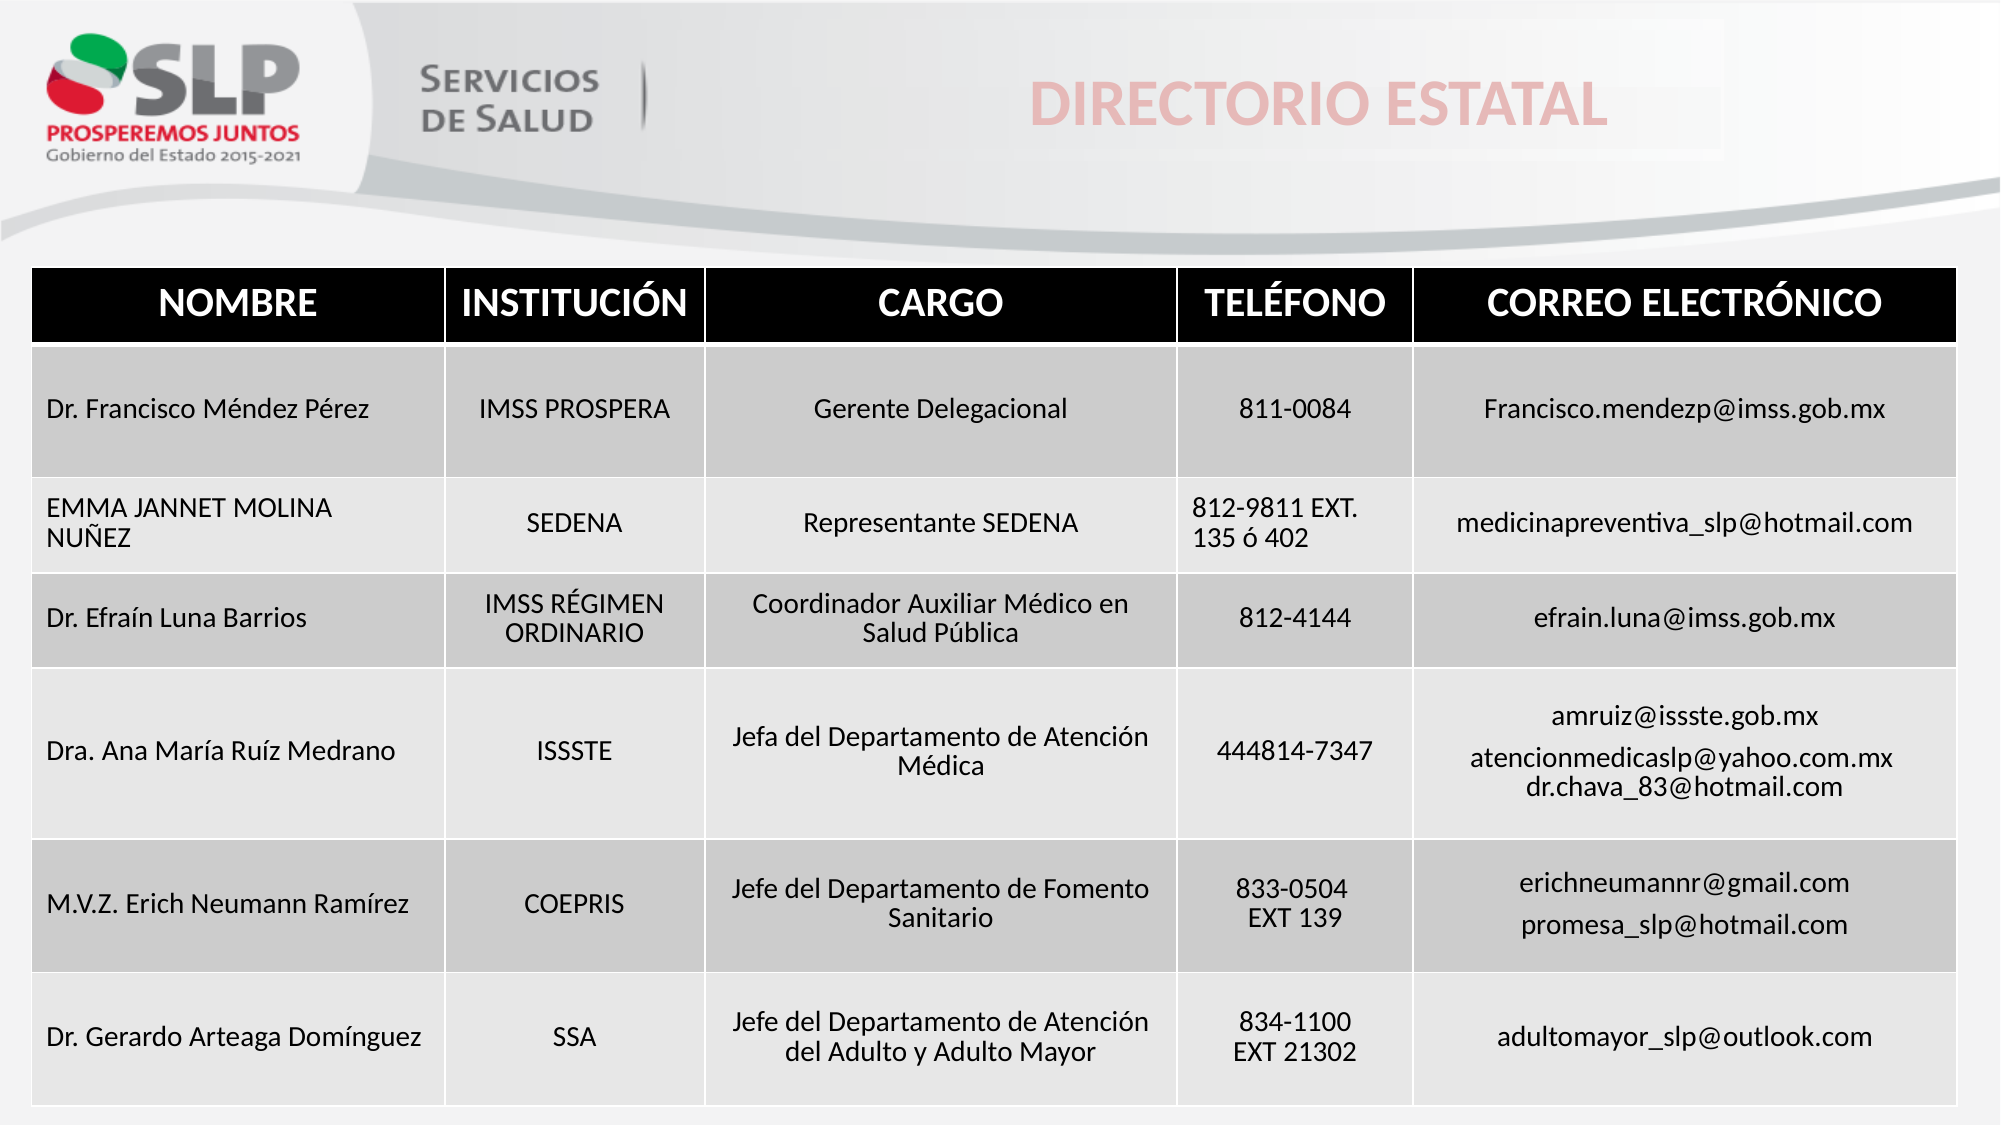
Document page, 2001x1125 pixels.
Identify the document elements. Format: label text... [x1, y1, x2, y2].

table_cell medicinapreventiva_slp@hotmail.com [1414, 478, 1956, 572]
table_cell Dr. Gerardo Arteaga Domínguez [32, 973, 444, 1105]
table_cell Representante SEDENA [706, 478, 1176, 572]
text_box DIRECTORIO ESTATAL [670, 19, 1969, 199]
table_cell 444814-7347 [1178, 669, 1412, 838]
table_cell EMMA JANNET MOLINA NUÑEZ [32, 478, 444, 572]
table_cell ISSSTE [446, 669, 704, 838]
table_header CARGO [706, 268, 1176, 342]
table_cell SEDENA [446, 478, 704, 572]
table_cell Gerente Delegacional [706, 347, 1176, 477]
table_header TELÉFONO [1178, 268, 1412, 342]
table_header NOMBRE [32, 268, 444, 342]
table_cell SSA [446, 973, 704, 1105]
table_cell IMSS PROSPERA [446, 347, 704, 477]
table_cell adultomayor_slp@outlook.com [1414, 973, 1956, 1105]
table_cell Jefa del Departamento de Atención Médica [706, 669, 1176, 838]
table_cell Dra. Ana María Ruíz Medrano [32, 669, 444, 838]
table_cell amruiz@issste.gob.mx atencionmedicaslp@yahoo.com.mx dr.chava_83@hotmail.com [1414, 669, 1956, 838]
table_cell M.V.Z. Erich Neumann Ramírez [32, 840, 444, 972]
table_cell Jefe del Departamento de Atención del Adulto y Adulto Mayor [706, 973, 1176, 1105]
table_cell Dr. Francisco Méndez Pérez [32, 347, 444, 477]
table_cell 833-0504 EXT 139 [1178, 840, 1412, 972]
table_cell 812-9811 EXT. 135 ó 402 [1178, 478, 1412, 572]
table_header INSTITUCIÓN [446, 268, 704, 342]
table_cell COEPRIS [446, 840, 704, 972]
table_cell erichneumannr@gmail.com promesa_slp@hotmail.com [1414, 840, 1956, 972]
table_cell IMSS RÉGIMEN ORDINARIO [446, 574, 704, 667]
table_cell Dr. Efraín Luna Barrios [32, 574, 444, 667]
picture [0, 0, 2001, 1125]
table_cell 834-1100 EXT 21302 [1178, 973, 1412, 1105]
table_cell Francisco.mendezp@imss.gob.mx [1414, 347, 1956, 477]
table_cell 812-4144 [1178, 574, 1412, 667]
table_cell 811-0084 [1178, 347, 1412, 477]
table_cell efrain.luna@imss.gob.mx [1414, 574, 1956, 667]
table_cell Coordinador Auxiliar Médico en Salud Pública [706, 574, 1176, 667]
table_cell Jefe del Departamento de Fomento Sanitario [706, 840, 1176, 972]
table_header CORREO ELECTRÓNICO [1414, 268, 1956, 342]
